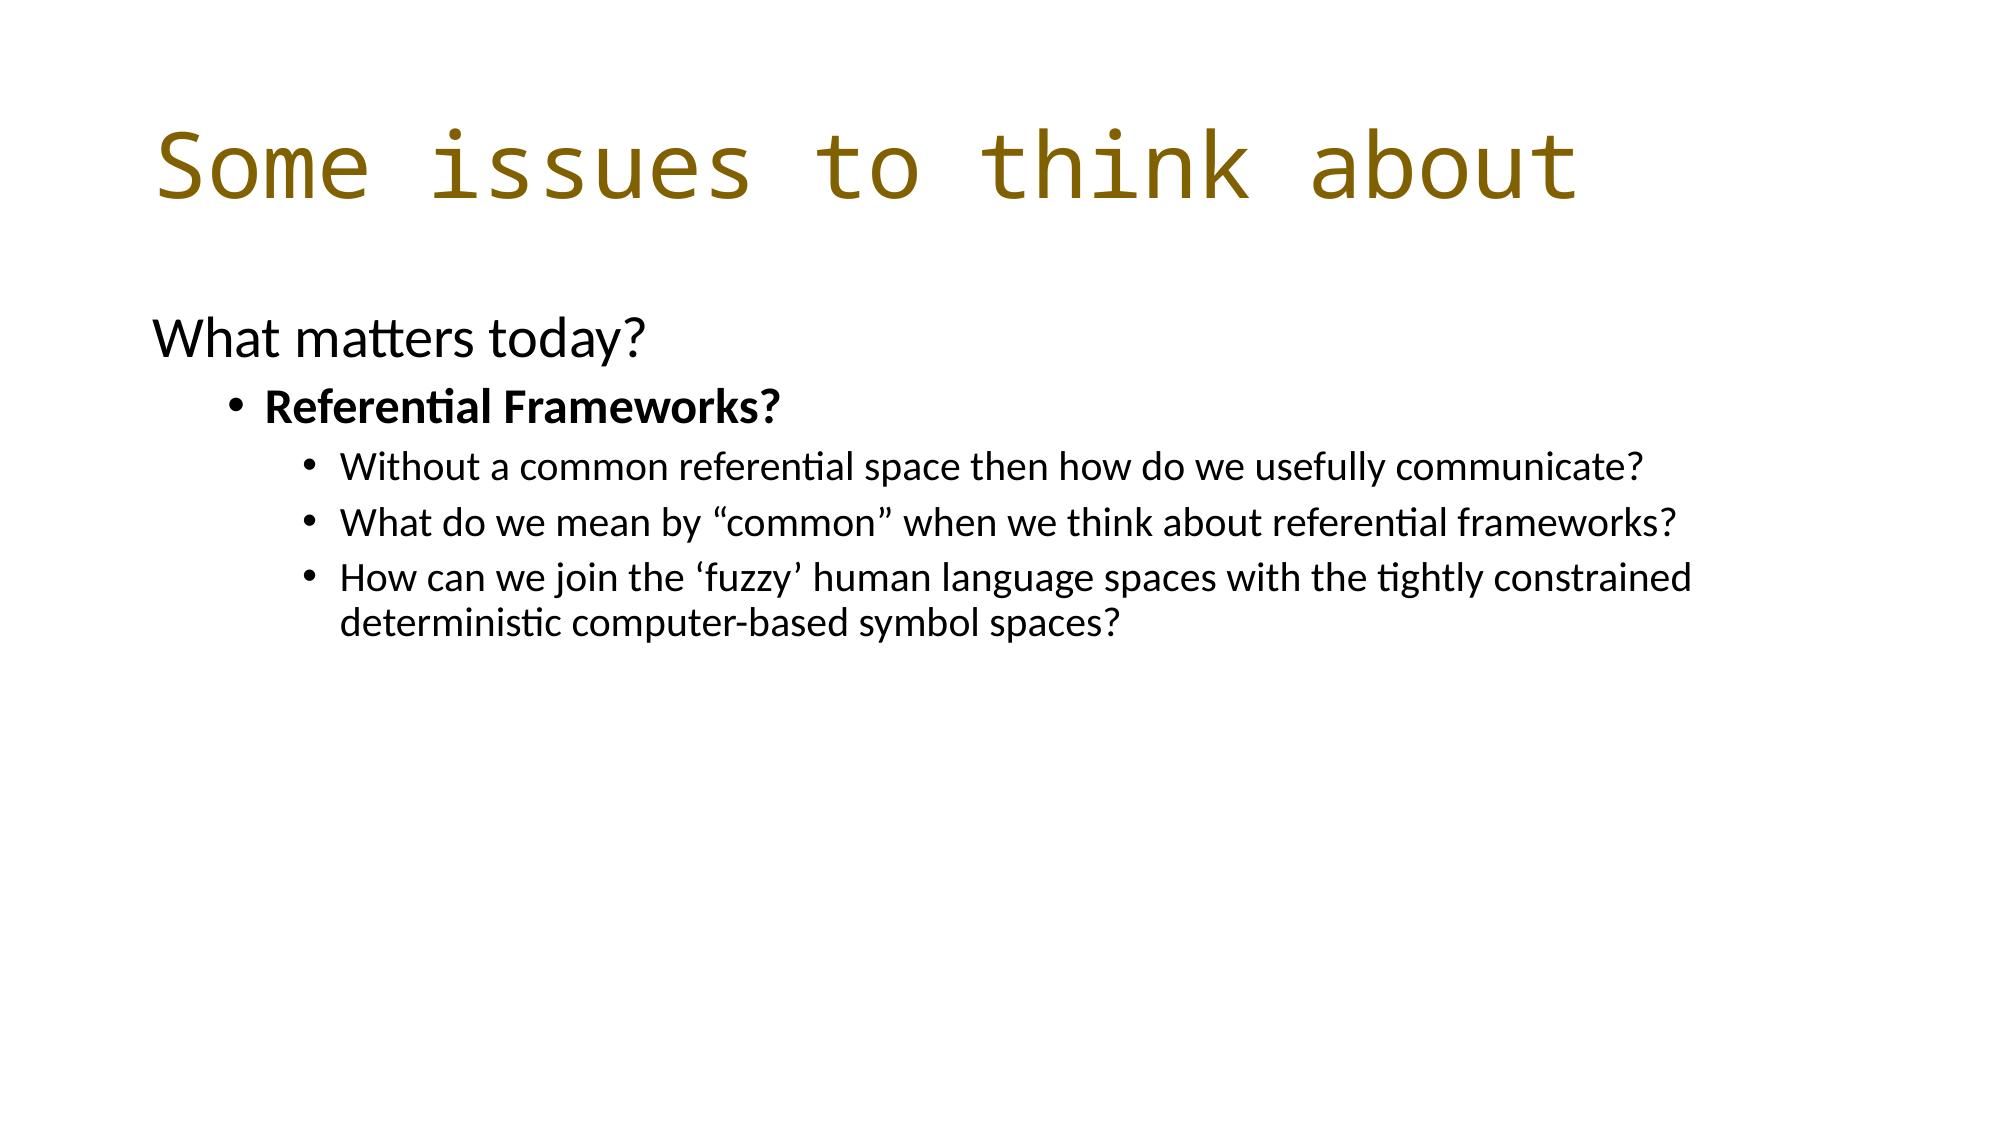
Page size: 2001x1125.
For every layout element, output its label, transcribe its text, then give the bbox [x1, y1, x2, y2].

list What matters today? Referential Frameworks? Without a common referential space then how do we usefully communicate? What do we mean by “common” when we think about referential frameworks? How can we join the ‘fuzzy’ human language spaces with the tightly constrained deterministic computer-based symbol spaces? [137, 299, 1863, 1014]
title Some issues to think about [137, 59, 1863, 278]
